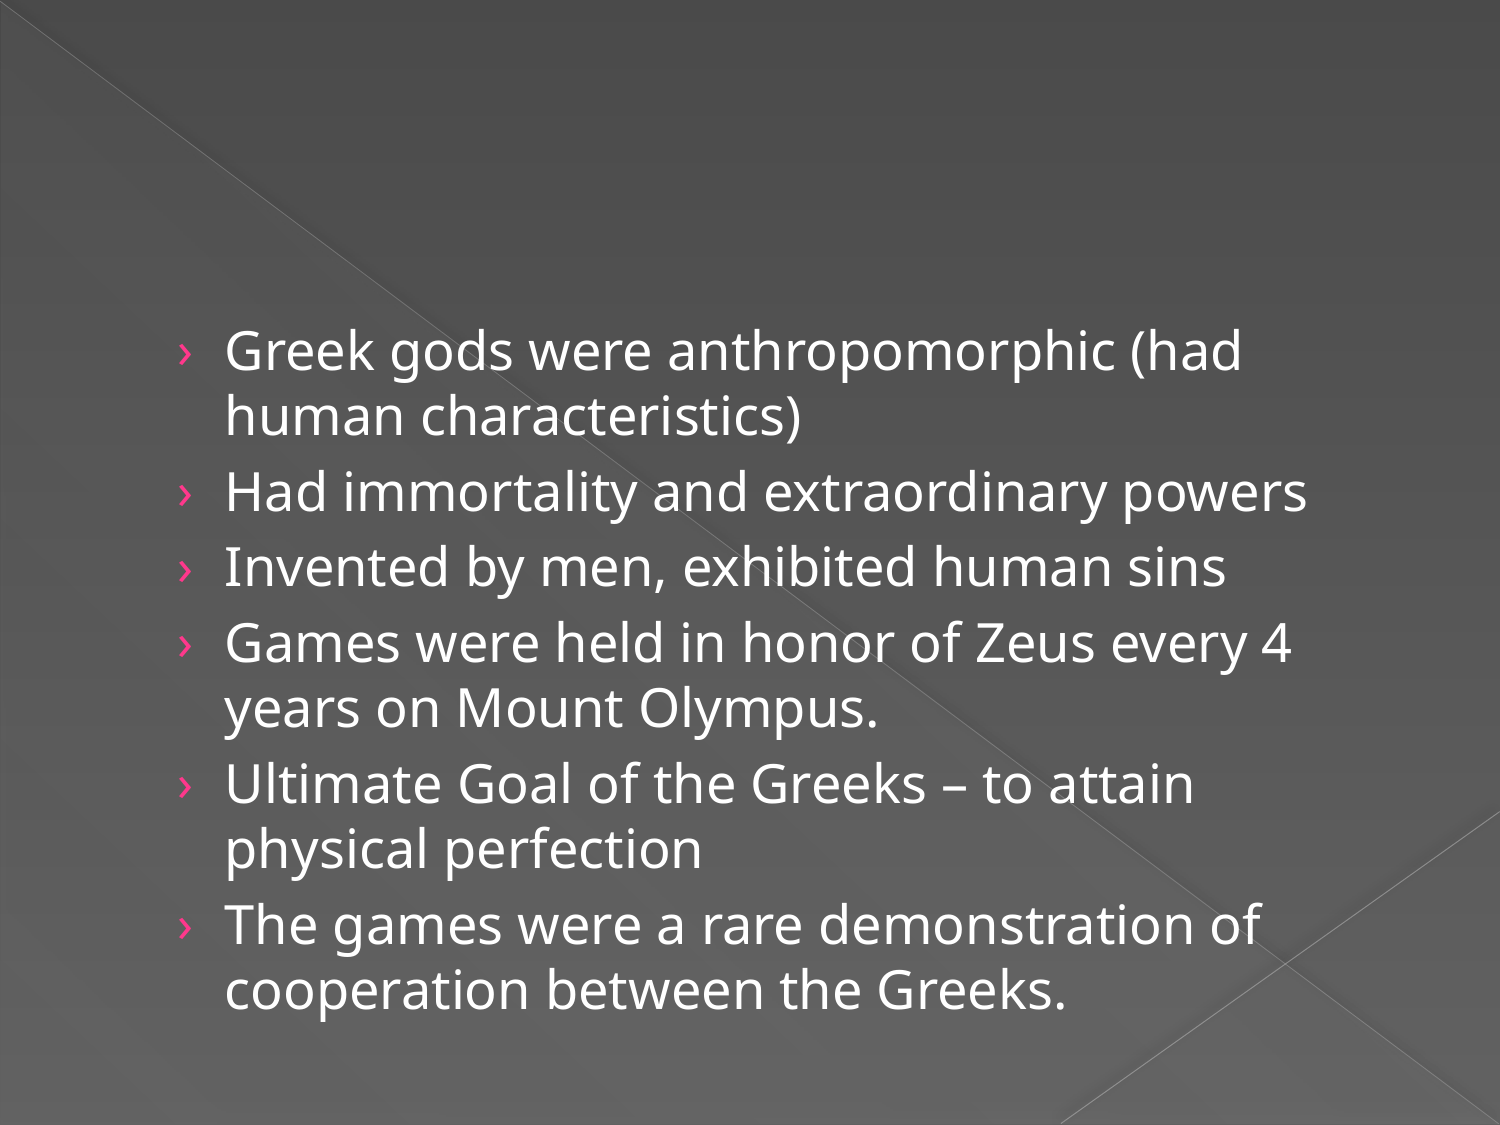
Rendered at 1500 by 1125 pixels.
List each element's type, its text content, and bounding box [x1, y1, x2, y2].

list Greek gods were anthropomorphic (had human characteristics) Had immortality and extraordinary powers Invented by men, exhibited human sins Games were held in honor of Zeus every 4 years on Mount Olympus. Ultimate Goal of the Greeks – to attain physical perfection The games were a rare demonstration of cooperation between the Greeks. [75, 308, 1425, 1059]
